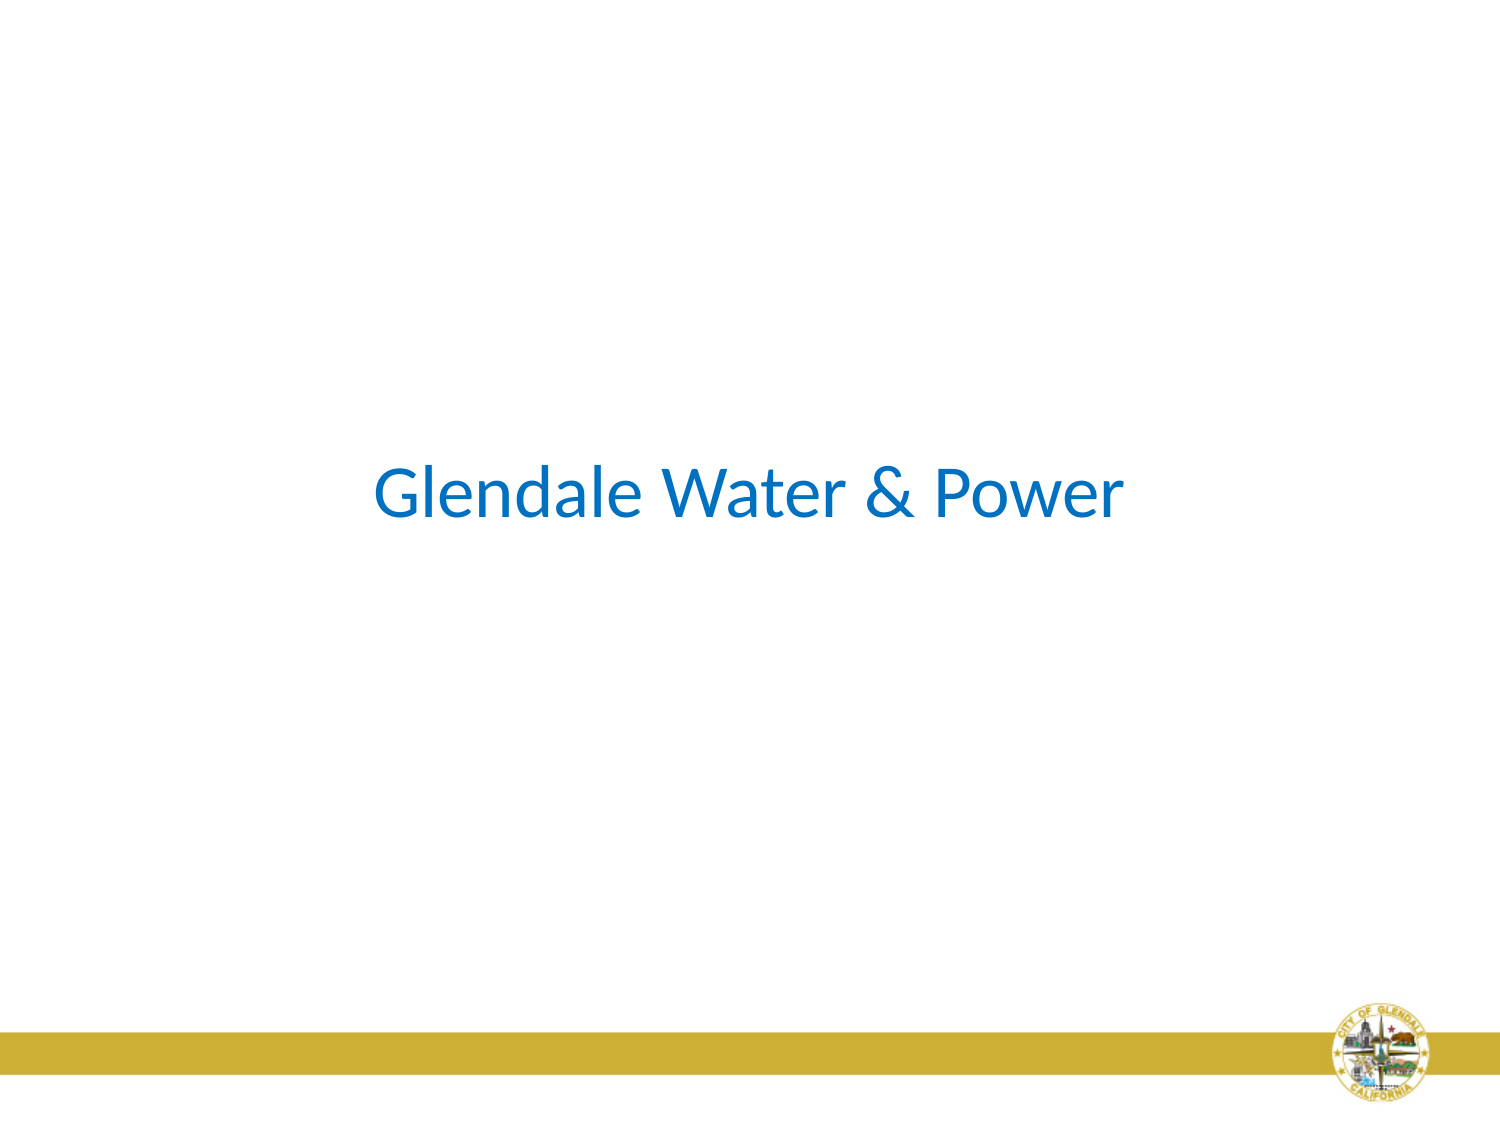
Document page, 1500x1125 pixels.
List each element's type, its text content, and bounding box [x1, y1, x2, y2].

title Glendale Water & Power [75, 387, 1425, 588]
picture [0, 0, 1500, 1125]
